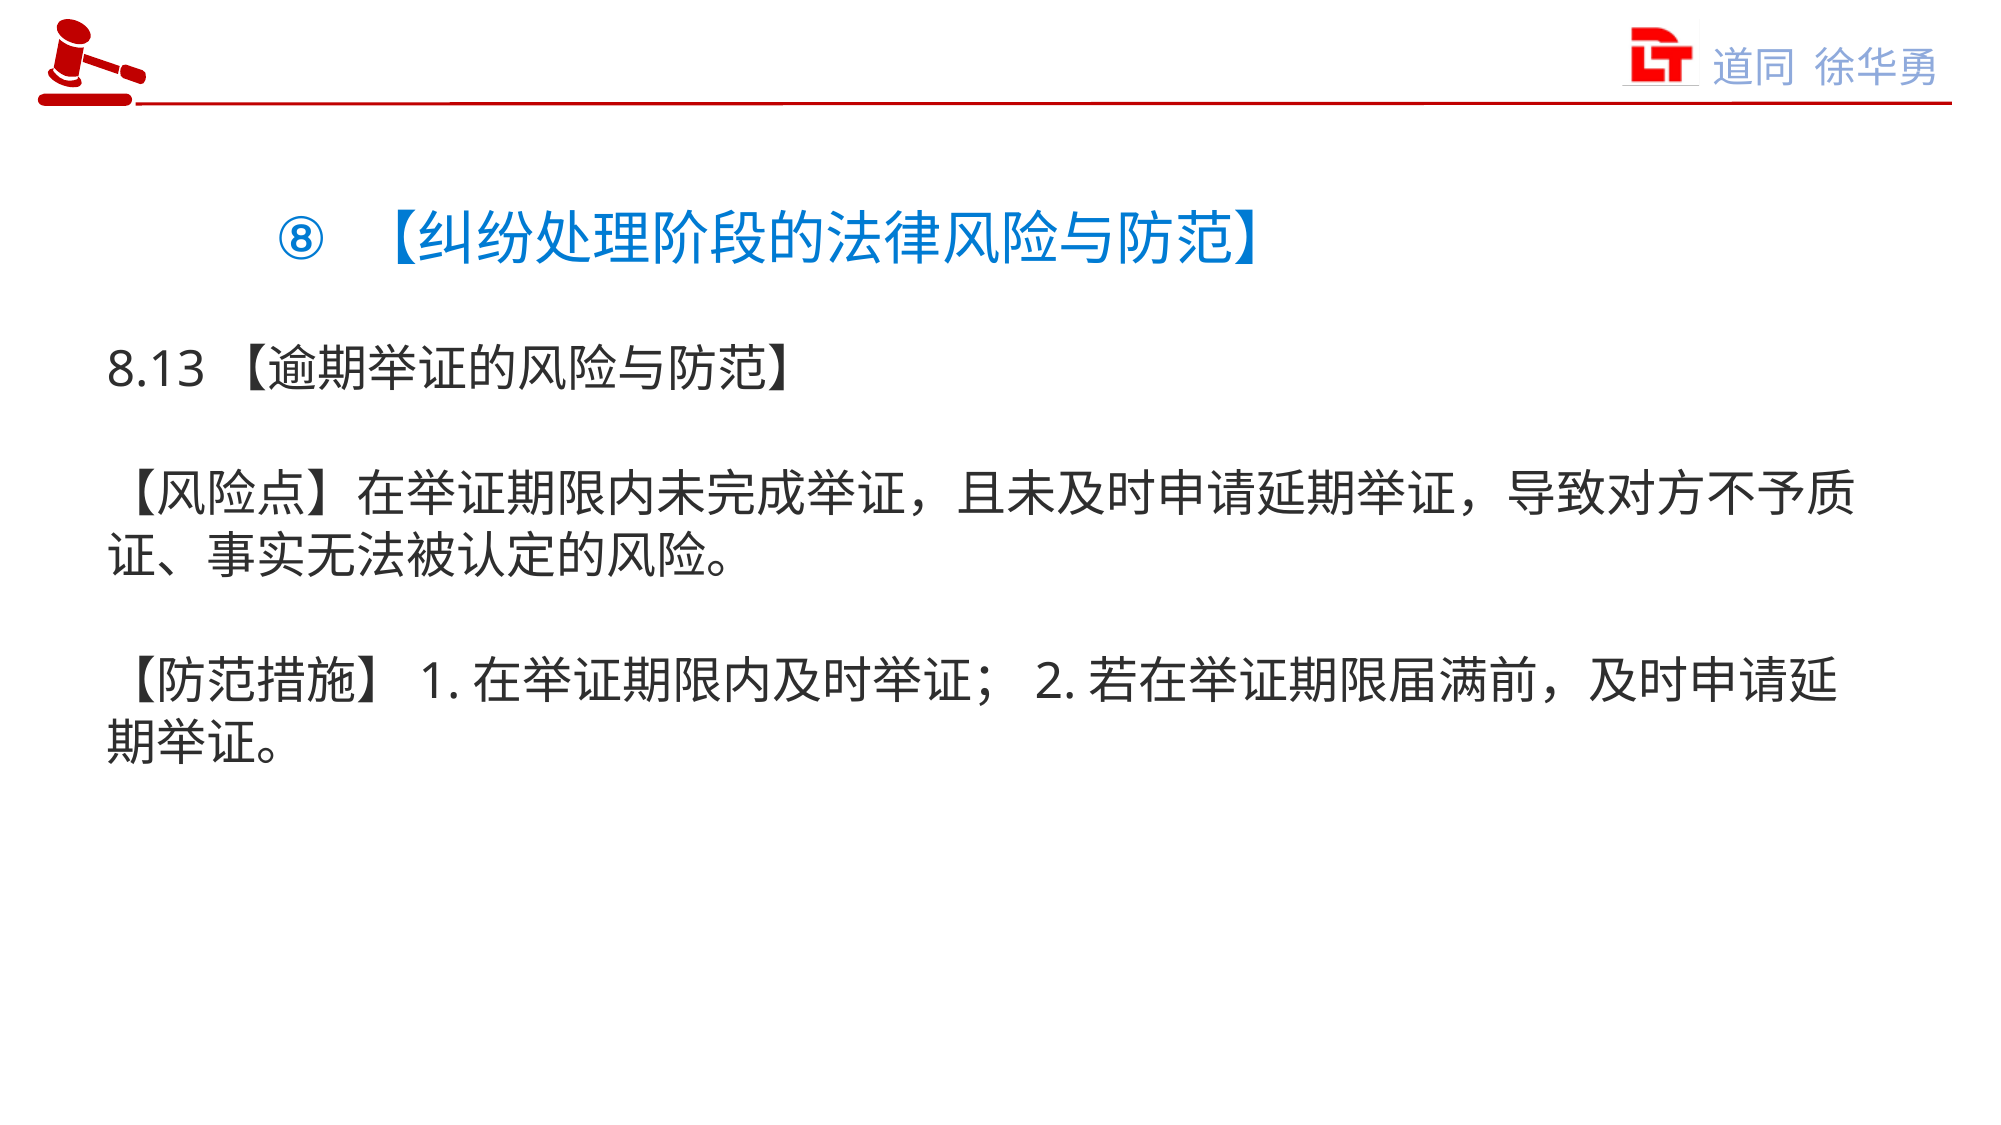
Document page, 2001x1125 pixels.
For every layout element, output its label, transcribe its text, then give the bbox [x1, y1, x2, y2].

text_box 【纠纷处理阶段的法律风险与防范】 8.13【逾期举证的风险与防范】 【风险点】在举证期限内未完成举证，且未及时申请延期举证，导致对方不予质证、事实无法被认定的风险。 【防范措施】1.在举证期限内及时举证；2.若在举证期限届满前，及时申请延期举证。 [91, 201, 1895, 779]
picture [1622, 19, 1699, 97]
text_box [37, 17, 1954, 106]
